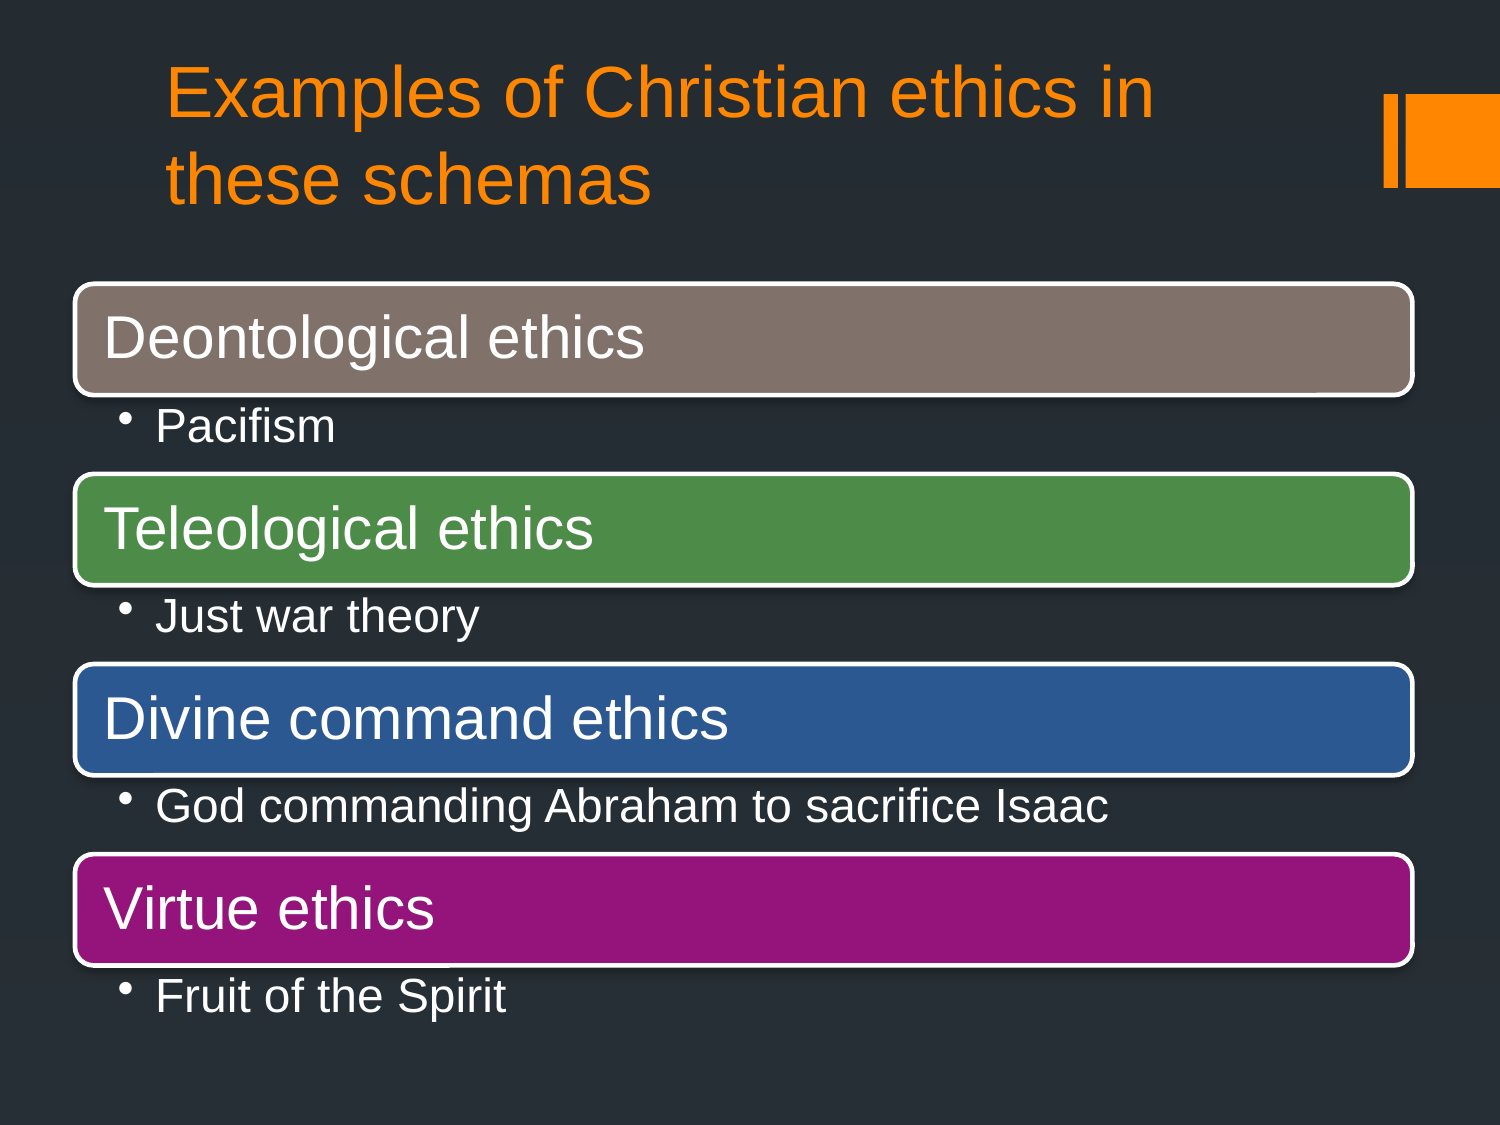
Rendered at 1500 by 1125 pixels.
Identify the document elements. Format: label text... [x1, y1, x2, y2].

title Examples of Christian ethics in these schemas [150, 37, 1350, 227]
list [74, 274, 1413, 1088]
